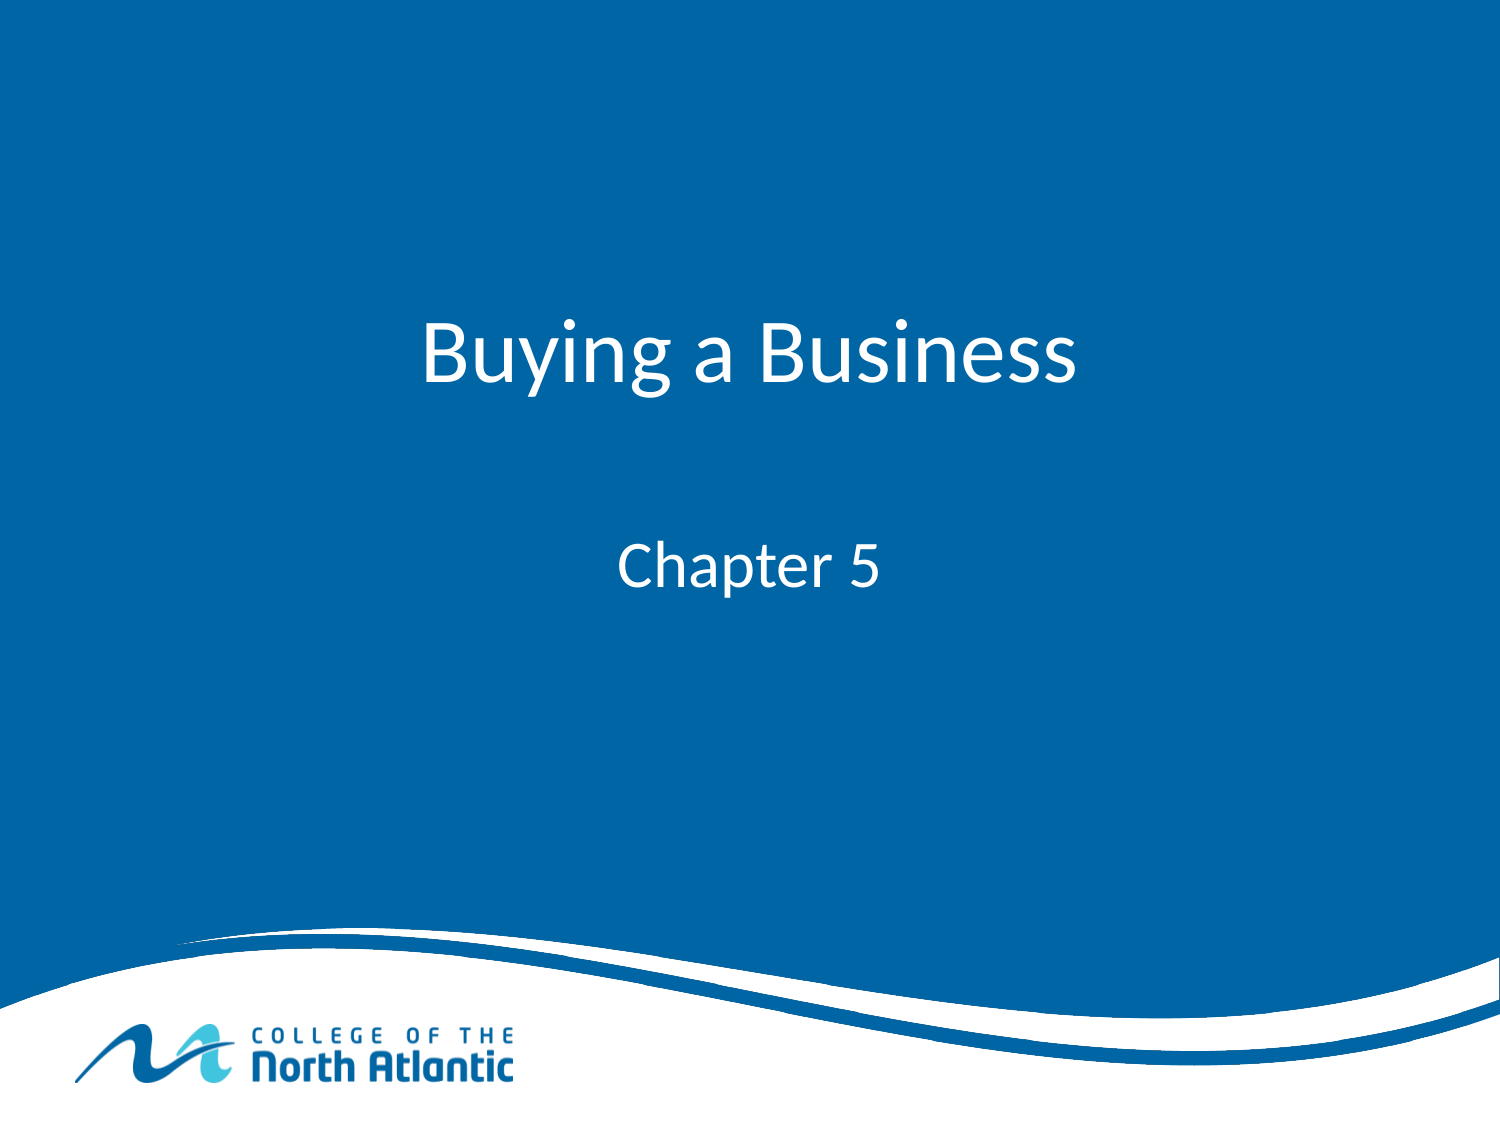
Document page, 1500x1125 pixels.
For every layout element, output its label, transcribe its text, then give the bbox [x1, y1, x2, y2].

title Buying a Business [112, 224, 1388, 467]
picture [0, 928, 1500, 1125]
subtitle Chapter 5 [225, 513, 1275, 801]
